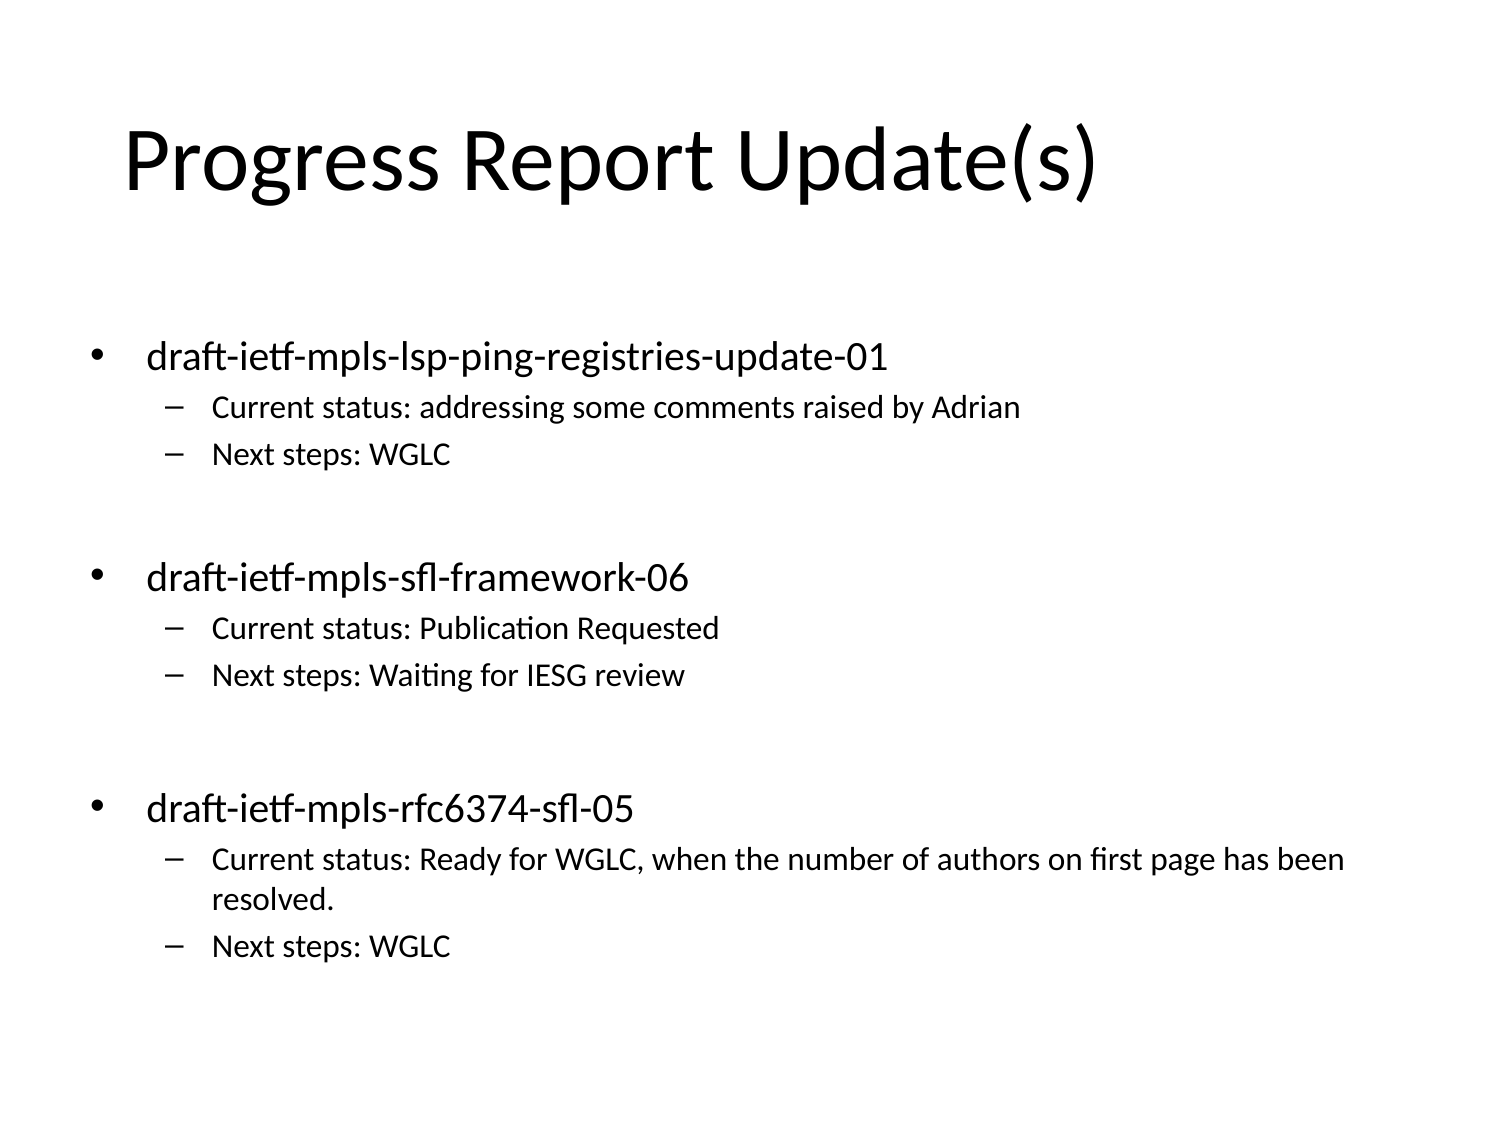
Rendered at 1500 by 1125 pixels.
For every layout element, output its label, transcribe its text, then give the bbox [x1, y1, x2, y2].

title Progress Report Update(s) [75, 45, 1425, 263]
list draft-ietf-mpls-lsp-ping-registries-update-01 Current status: addressing some comments raised by Adrian Next steps: WGLC draft-ietf-mpls-sfl-framework-06 Current status: Publication Requested Next steps: Waiting for IESG review draft-ietf-mpls-rfc6374-sfl-05 Current status: Ready for WGLC, when the number of authors on first page has been resolved. Next steps: WGLC [75, 321, 1425, 1005]
